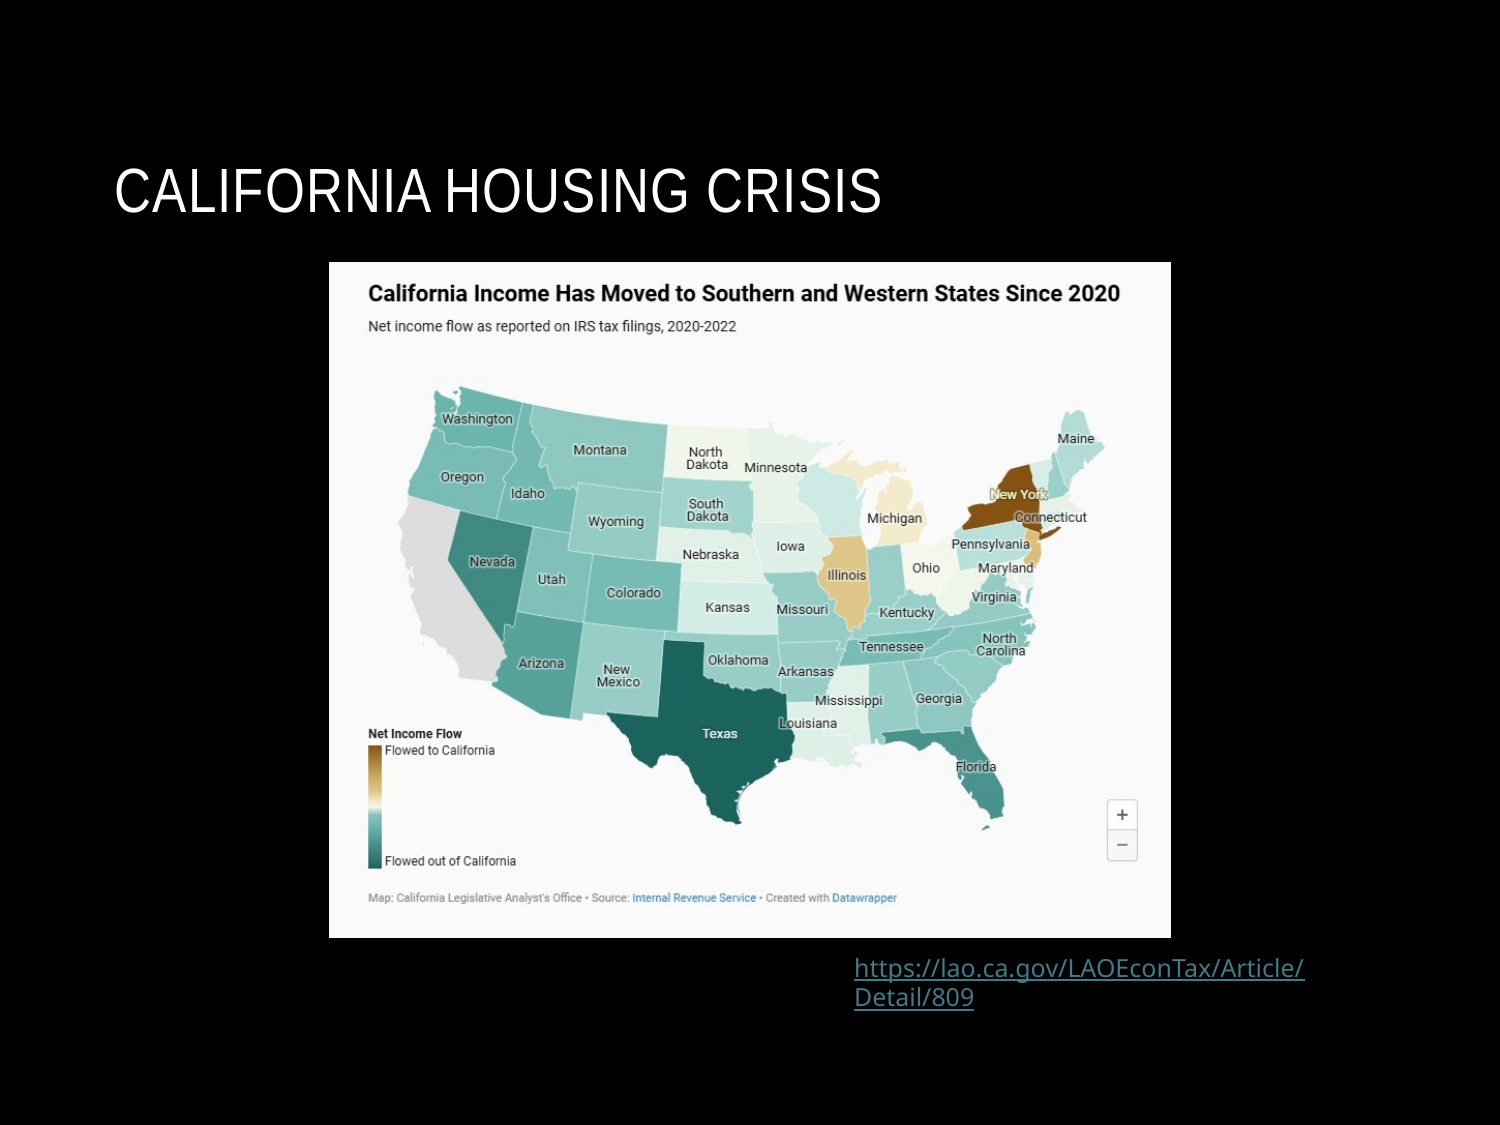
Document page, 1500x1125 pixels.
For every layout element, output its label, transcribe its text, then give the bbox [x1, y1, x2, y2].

title CALIFORNIA HOUSING CRISIS [99, 45, 1400, 233]
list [328, 262, 1171, 938]
text_box https://lao.ca.gov/LAOEconTax/Article/Detail/809 [689, 944, 1400, 1020]
